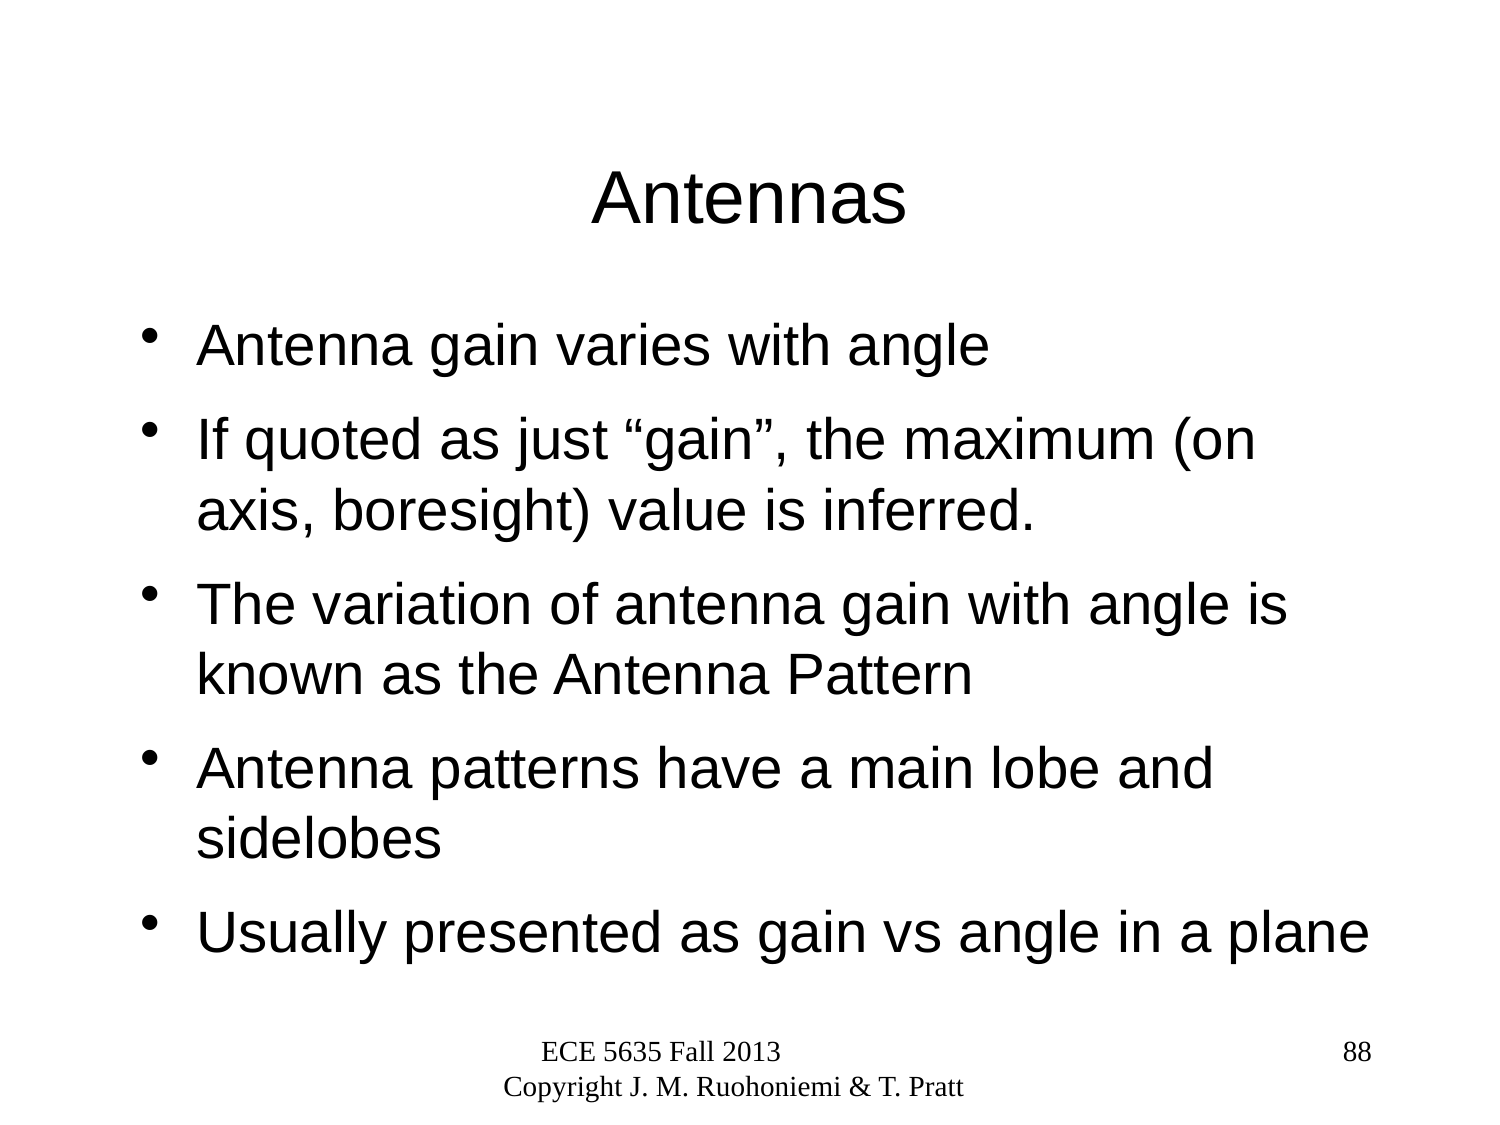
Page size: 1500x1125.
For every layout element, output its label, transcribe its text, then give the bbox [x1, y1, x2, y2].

slide_number 88 [1074, 1024, 1388, 1101]
title Antennas [112, 99, 1388, 288]
footer ECE 5635 Fall 2013 Copyright J. M. Ruohoniemi & T. Pratt [487, 1024, 988, 1101]
list Antenna gain varies with angle If quoted as just “gain”, the maximum (on axis, boresight) value is inferred. The variation of antenna gain with angle is known as the Antenna Pattern Antenna patterns have a main lobe and sidelobes Usually presented as gain vs angle in a plane [124, 299, 1401, 976]
